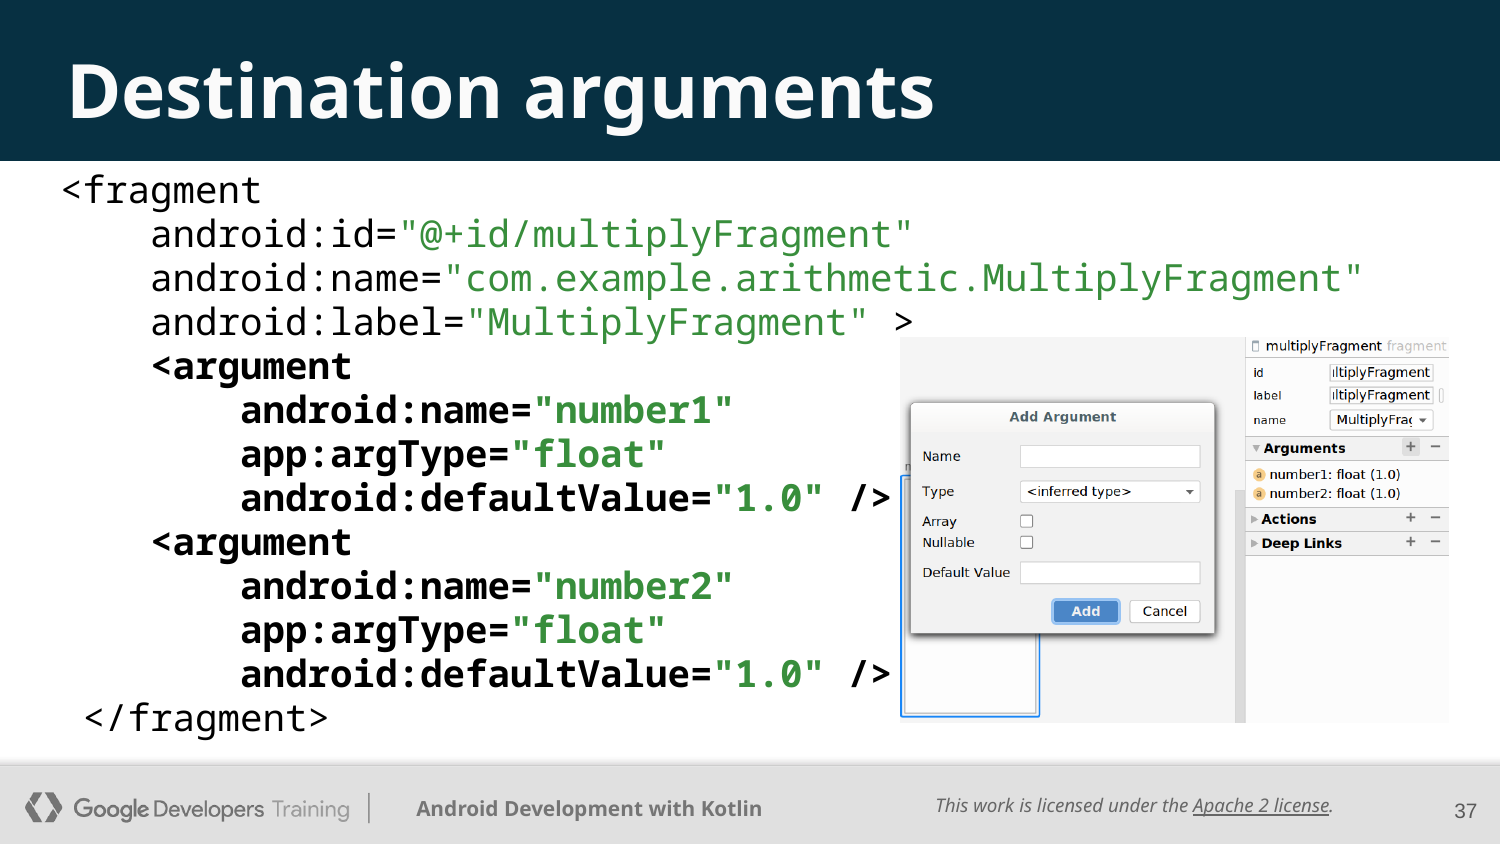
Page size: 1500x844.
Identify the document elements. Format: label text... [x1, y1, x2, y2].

slide_number ‹#› [1402, 777, 1493, 842]
title Destination arguments [51, 28, 1449, 122]
picture [0, 161, 1500, 844]
text_box <fragment android:id="@+id/multiplyFragment" android:name="com.example.arithmetic.MultiplyFragment" android:label="MultiplyFragment" > <argument android:name="number1" app:argType="float" android:defaultValue="1.0" /> <argument android:name="number2" app:argType="float" android:defaultValue="1.0" /> </fragment> [45, 153, 1434, 742]
